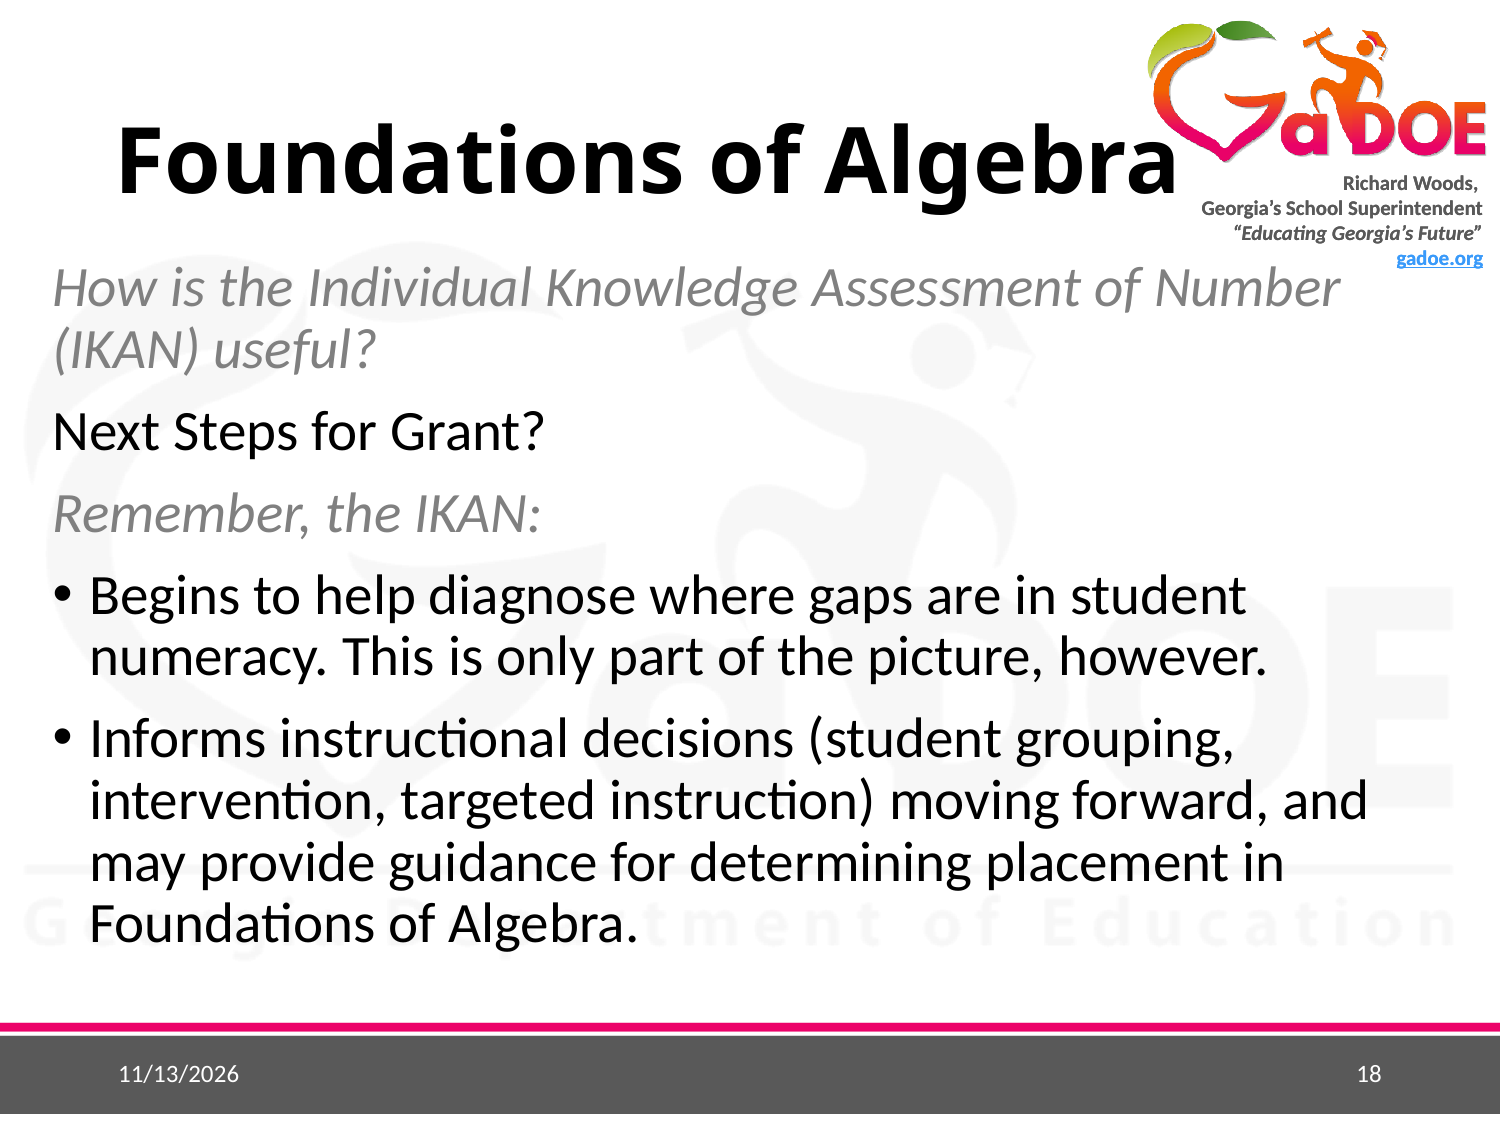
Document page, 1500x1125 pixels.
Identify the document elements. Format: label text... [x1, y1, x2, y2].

picture [1135, 8, 1499, 164]
title Foundations of Algebra [99, 54, 1263, 249]
picture [1263, 235, 1473, 249]
picture [19, 235, 1473, 980]
slide_number 18 [1059, 1042, 1397, 1103]
list How is the Individual Knowledge Assessment of Number (IKAN) useful? Next Steps for Grant? Remember, the IKAN: Begins to help diagnose where gaps are in student numeracy. This is only part of the picture, however. Informs instructional decisions (student grouping, intervention, targeted instruction) moving forward, and may provide guidance for determining placement in Foundations of Algebra. [37, 249, 1475, 964]
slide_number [103, 1042, 441, 1103]
